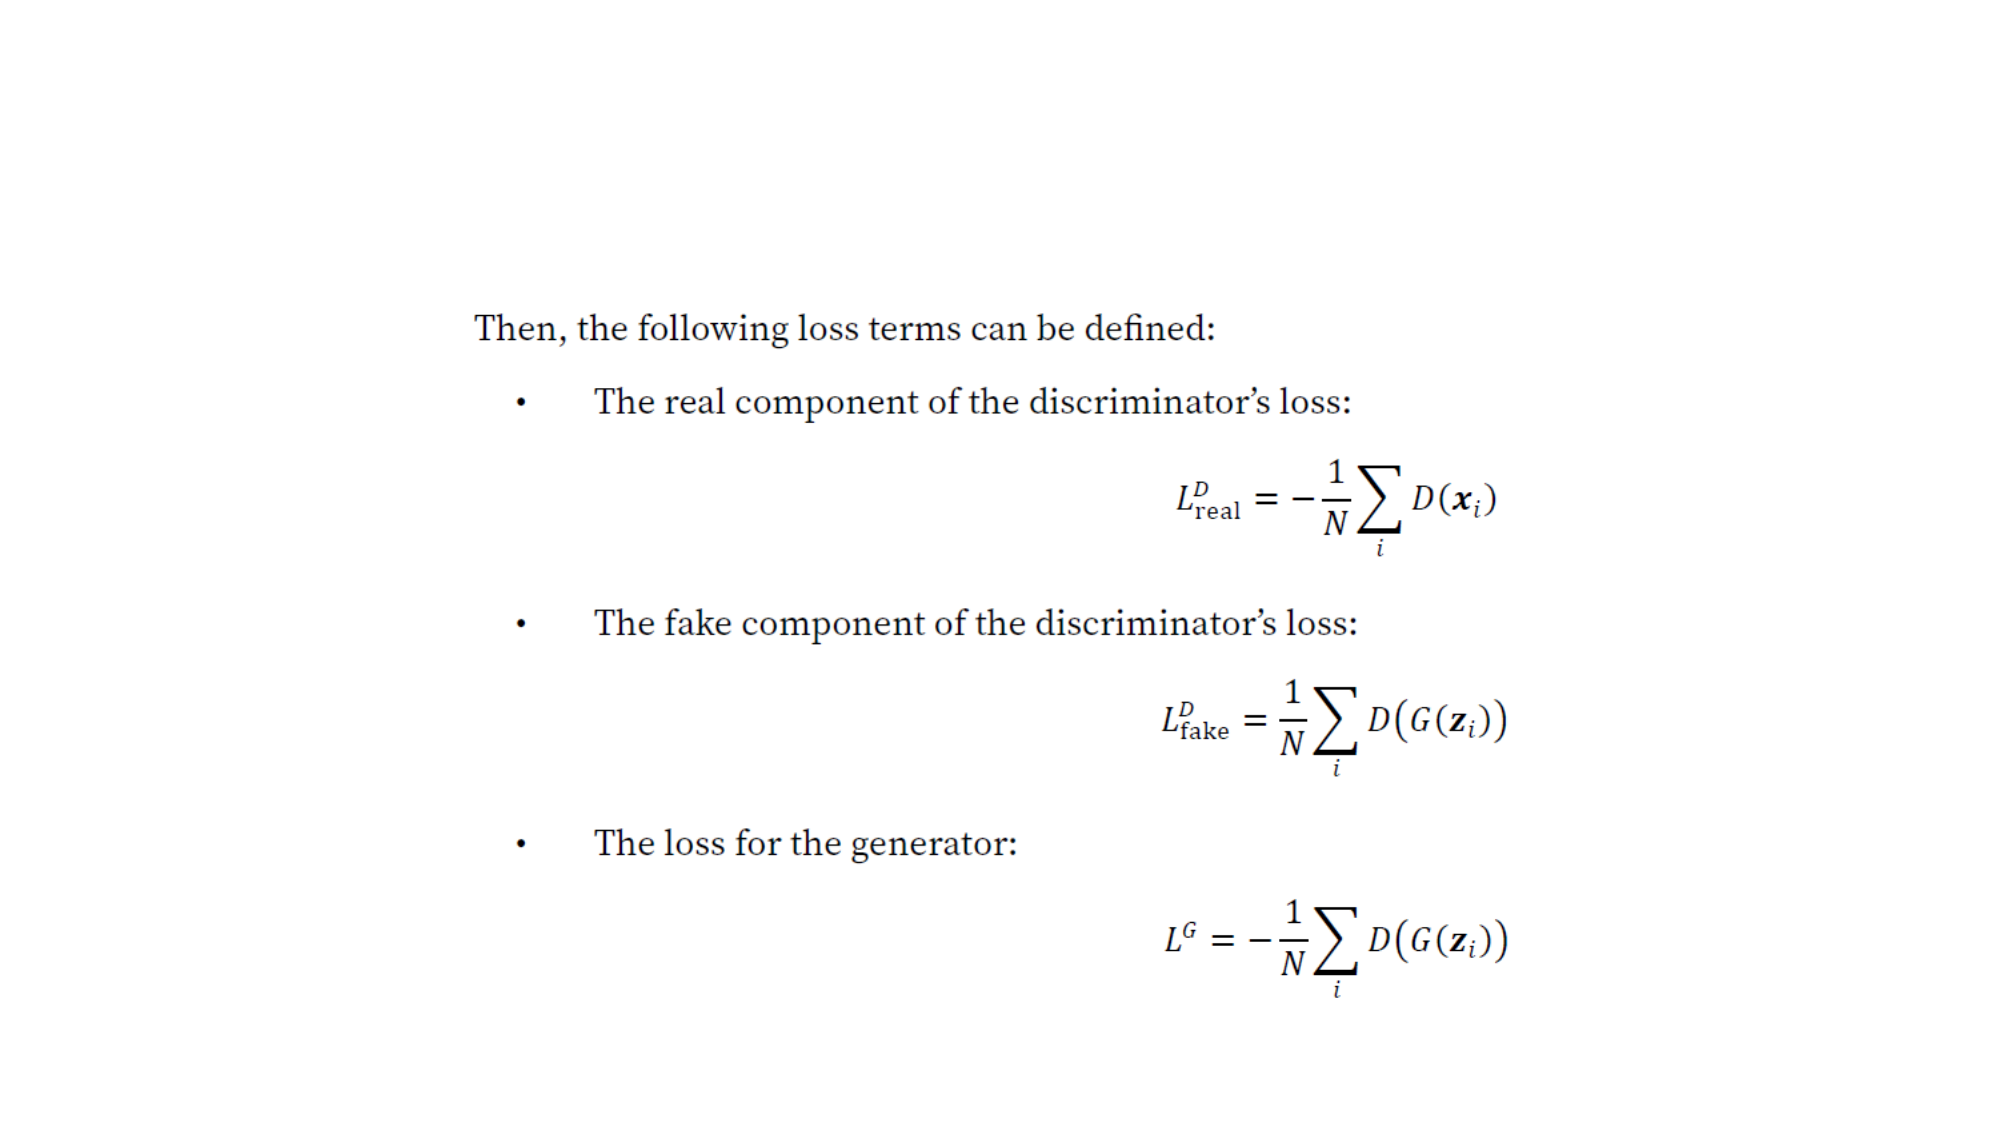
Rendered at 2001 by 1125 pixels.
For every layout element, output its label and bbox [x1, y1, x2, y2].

list [461, 299, 1539, 1014]
